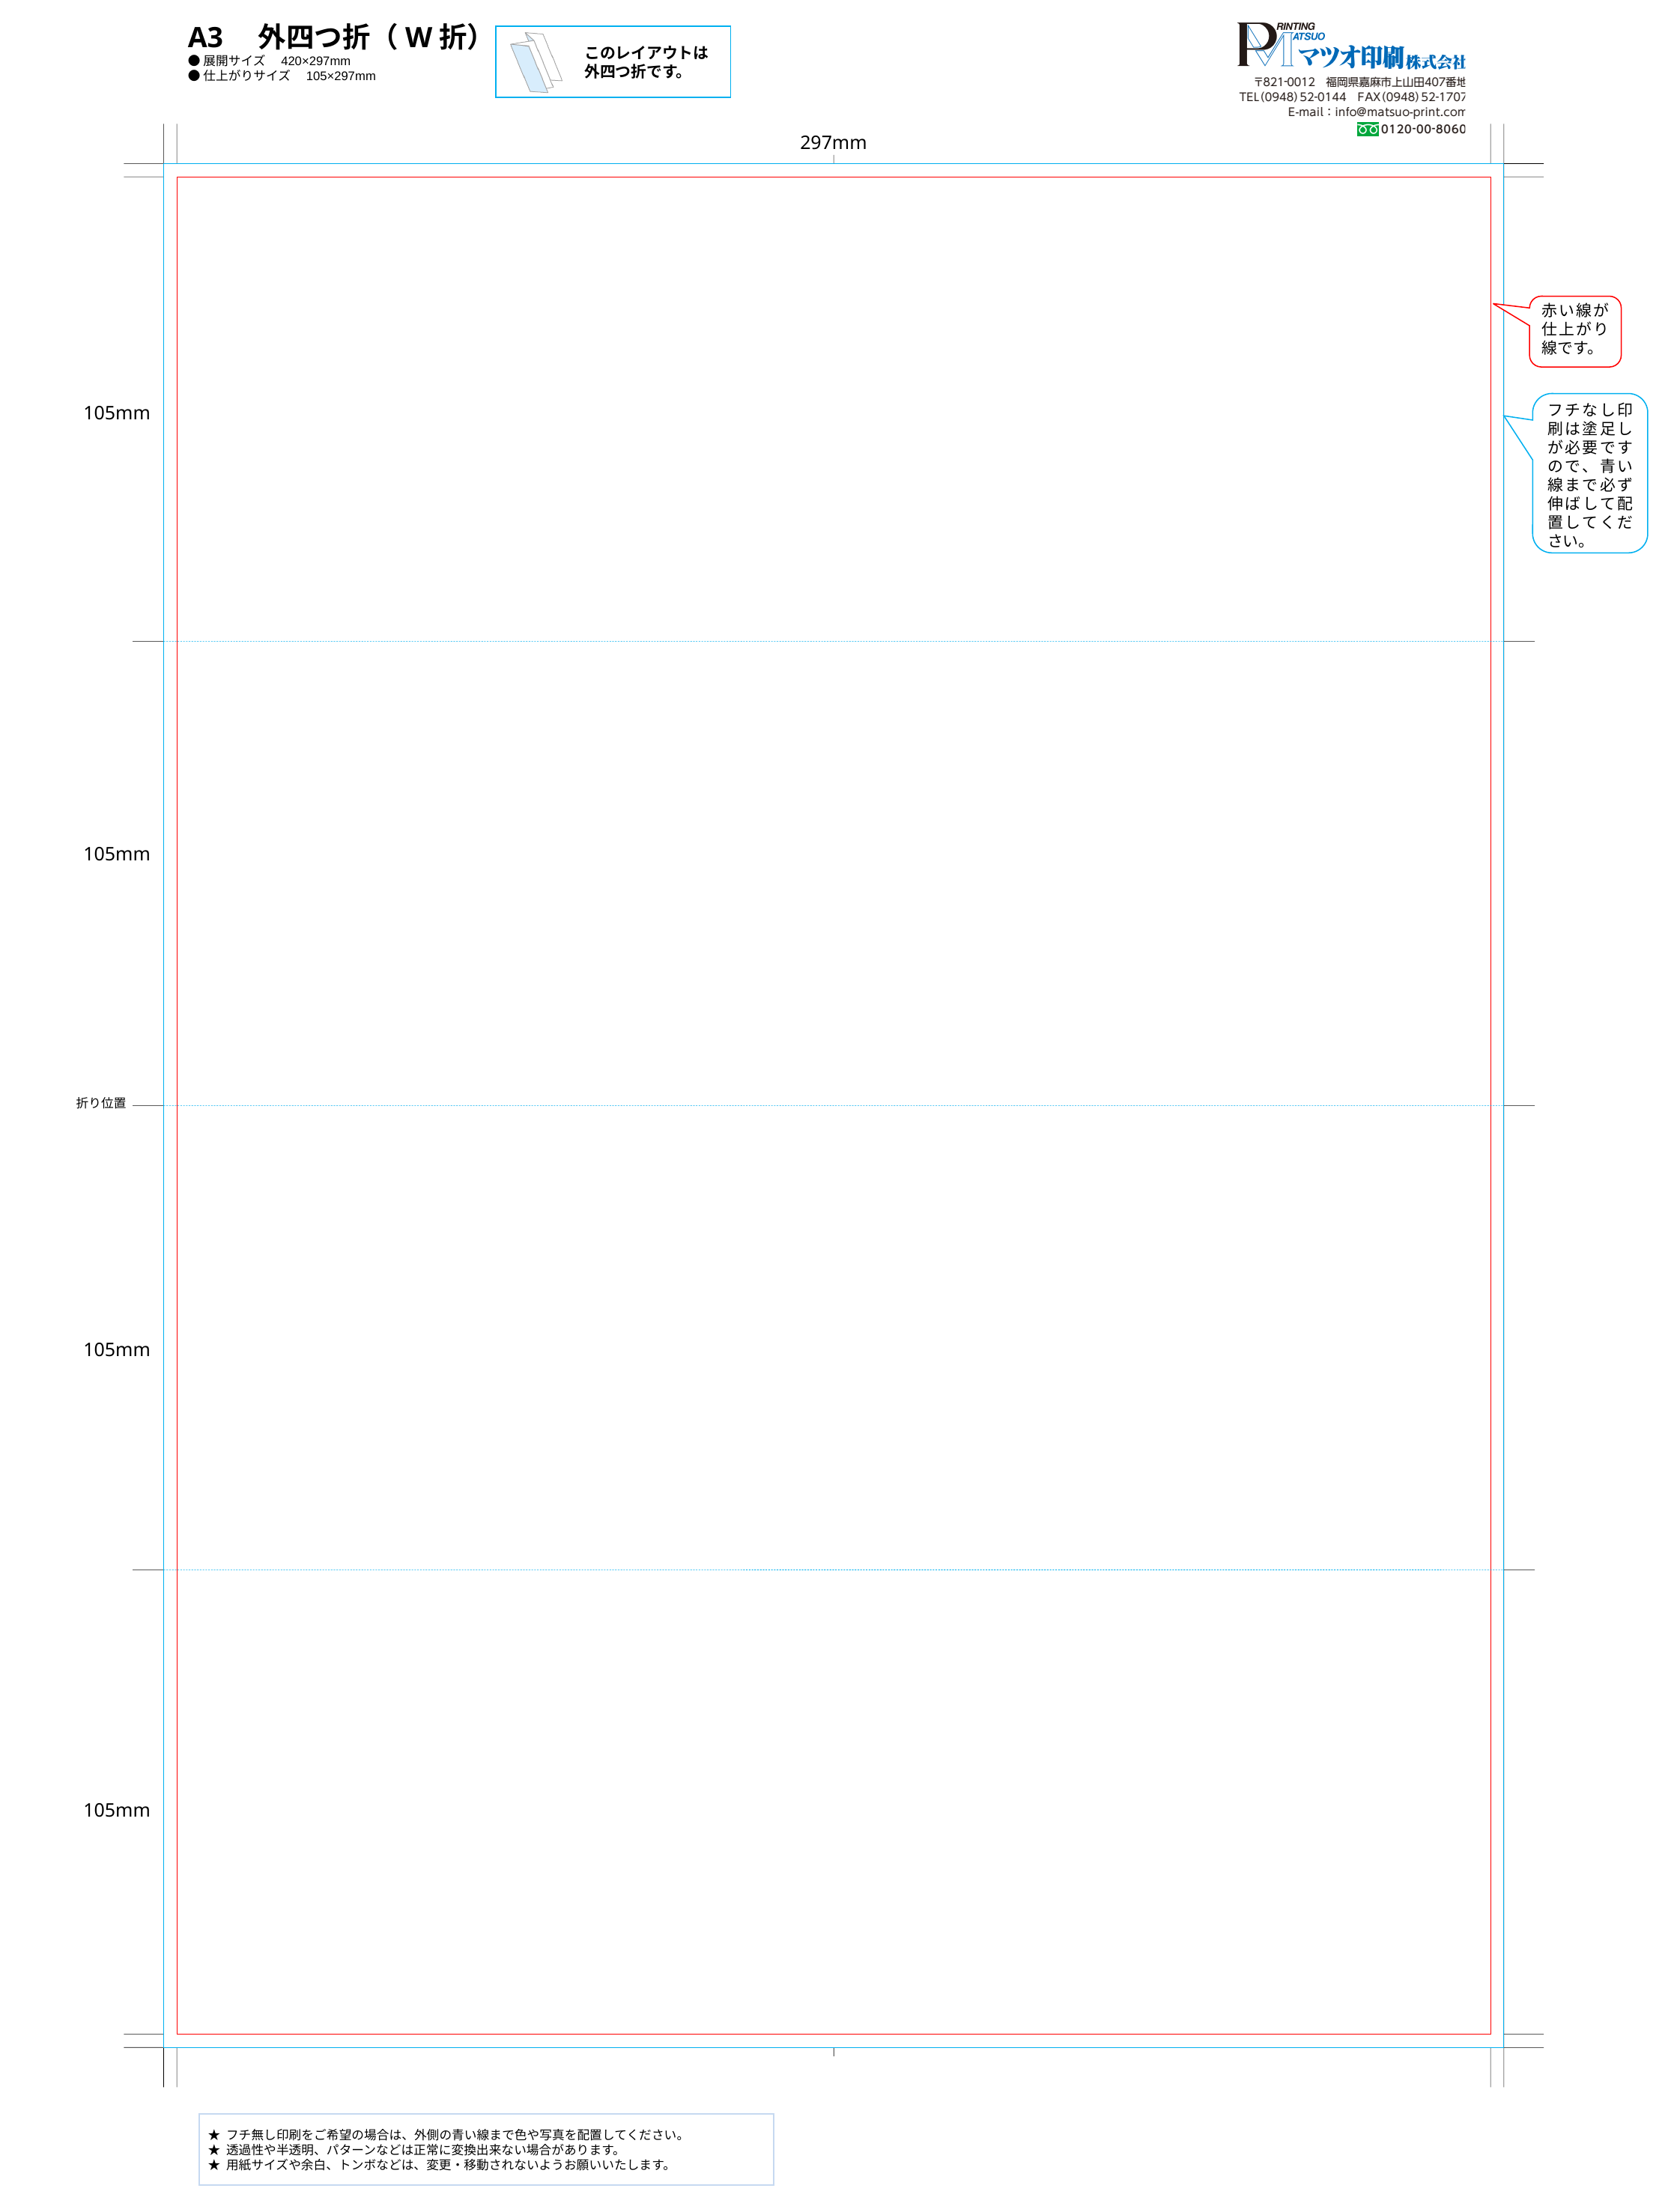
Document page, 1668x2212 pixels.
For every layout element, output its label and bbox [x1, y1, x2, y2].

picture [497, 30, 580, 95]
